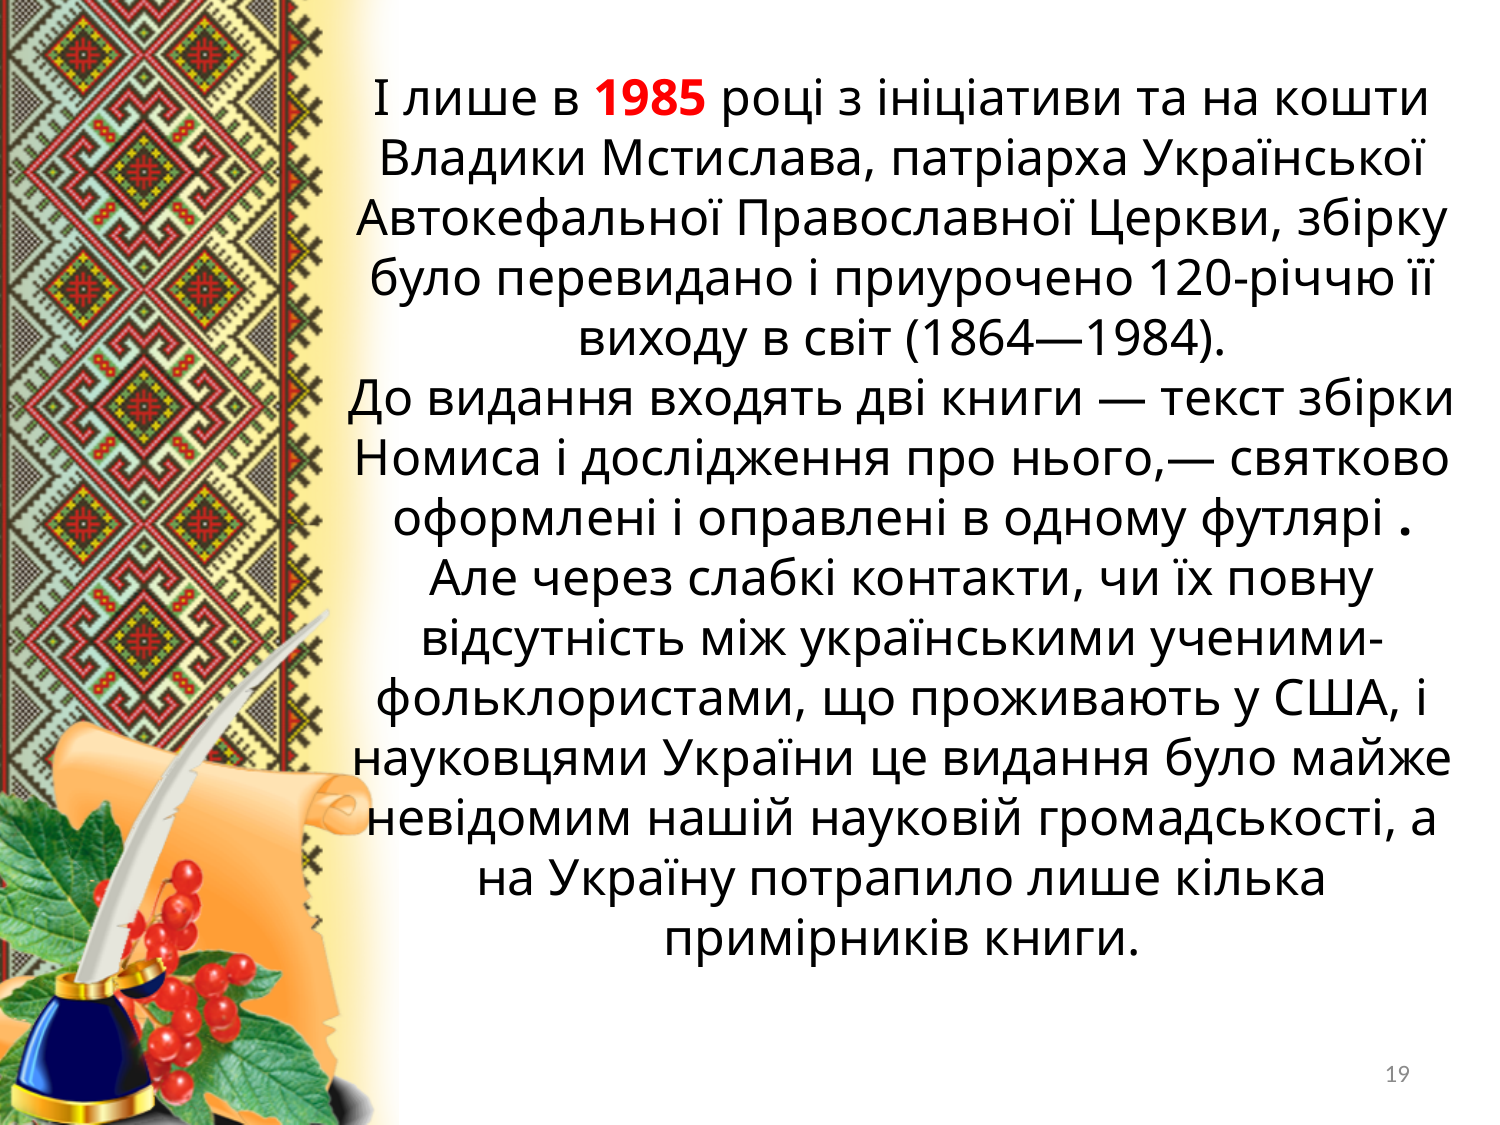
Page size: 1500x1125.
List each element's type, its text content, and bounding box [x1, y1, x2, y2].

slide_number 19 [1074, 1042, 1425, 1103]
picture [0, 0, 399, 1125]
text_box І лише в 1985 році з ініціативи та на кошти Владики Мстислава, патріарха Української Автокефальної Православної Церкви, збірку було перевидано і приурочено 120-річчю її виходу в світ (1864—1984). До видання входять дві книги — текст збірки Номиса і дослідження про нього,— святково оформлені і оправлені в одному футлярі . Але через слабкі контакти, чи їх повну відсутність між українськими ученими-фольклористами, що проживають у США, і науковцями України це видання було майже невідомим нашій науковій громадськості, а на Україну потрапило лише кілька примірників книги. [402, 58, 1477, 974]
